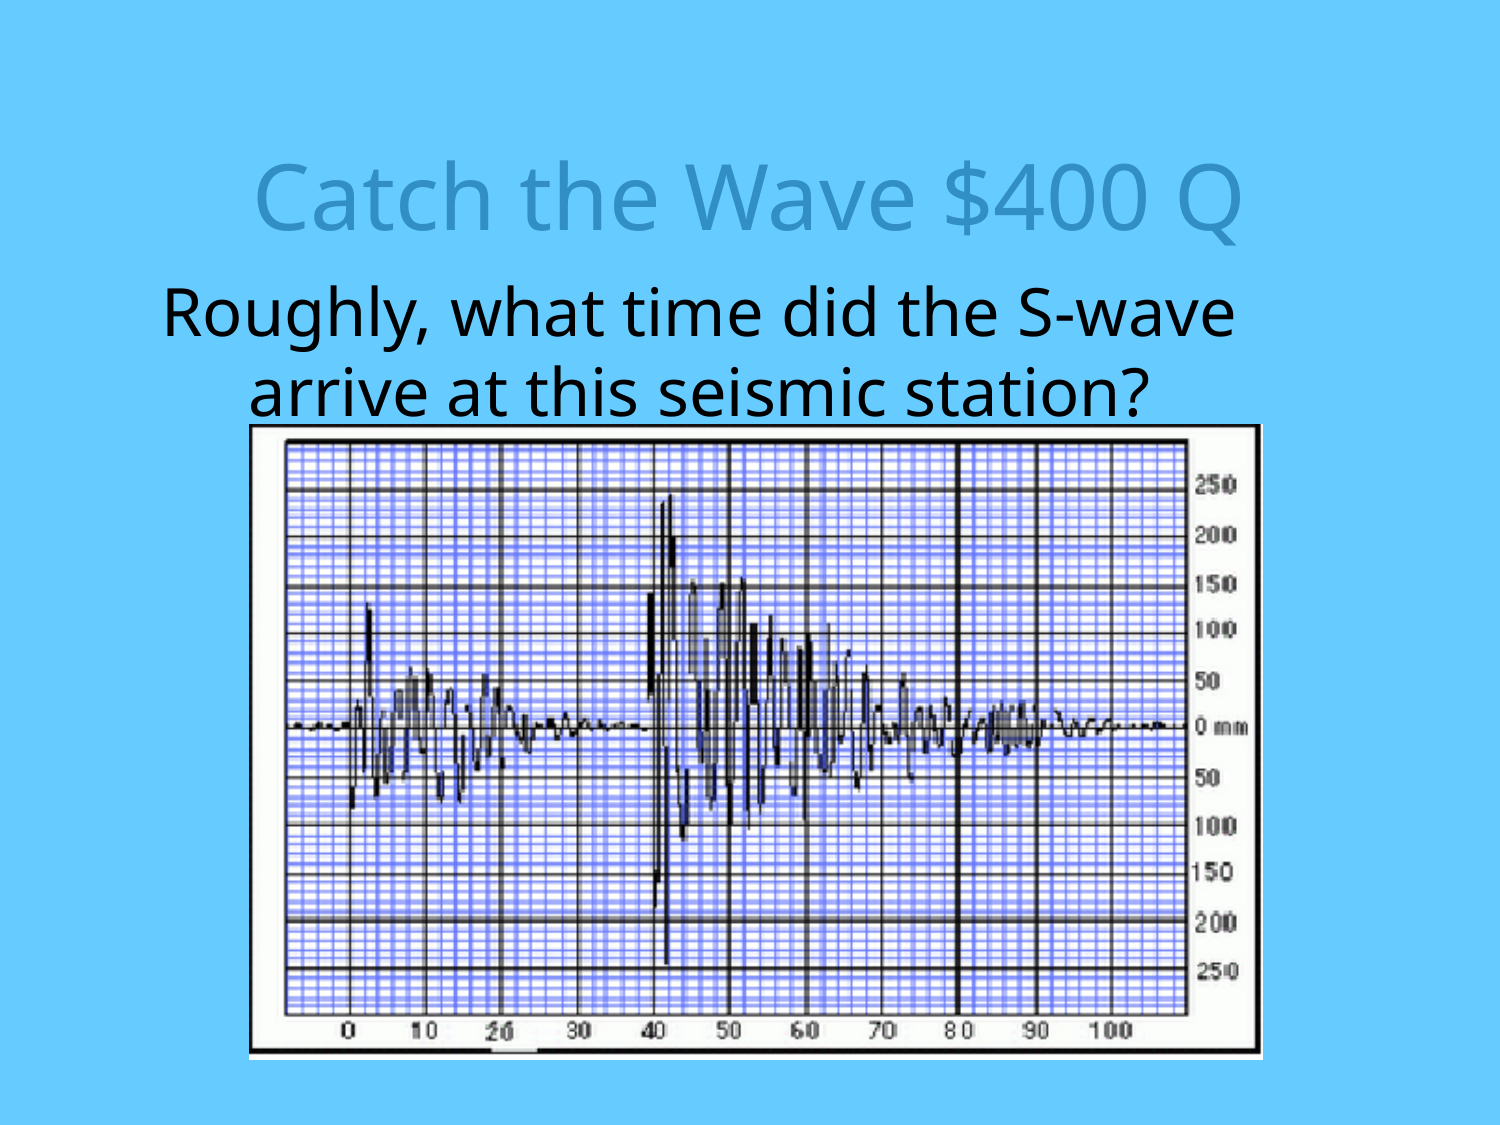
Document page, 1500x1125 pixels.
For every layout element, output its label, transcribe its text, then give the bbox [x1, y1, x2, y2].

list Roughly, what time did the S-wave arrive at this seismic station? [62, 262, 1338, 938]
title Catch the Wave $400 Q [112, 99, 1388, 288]
picture [249, 424, 1263, 1060]
